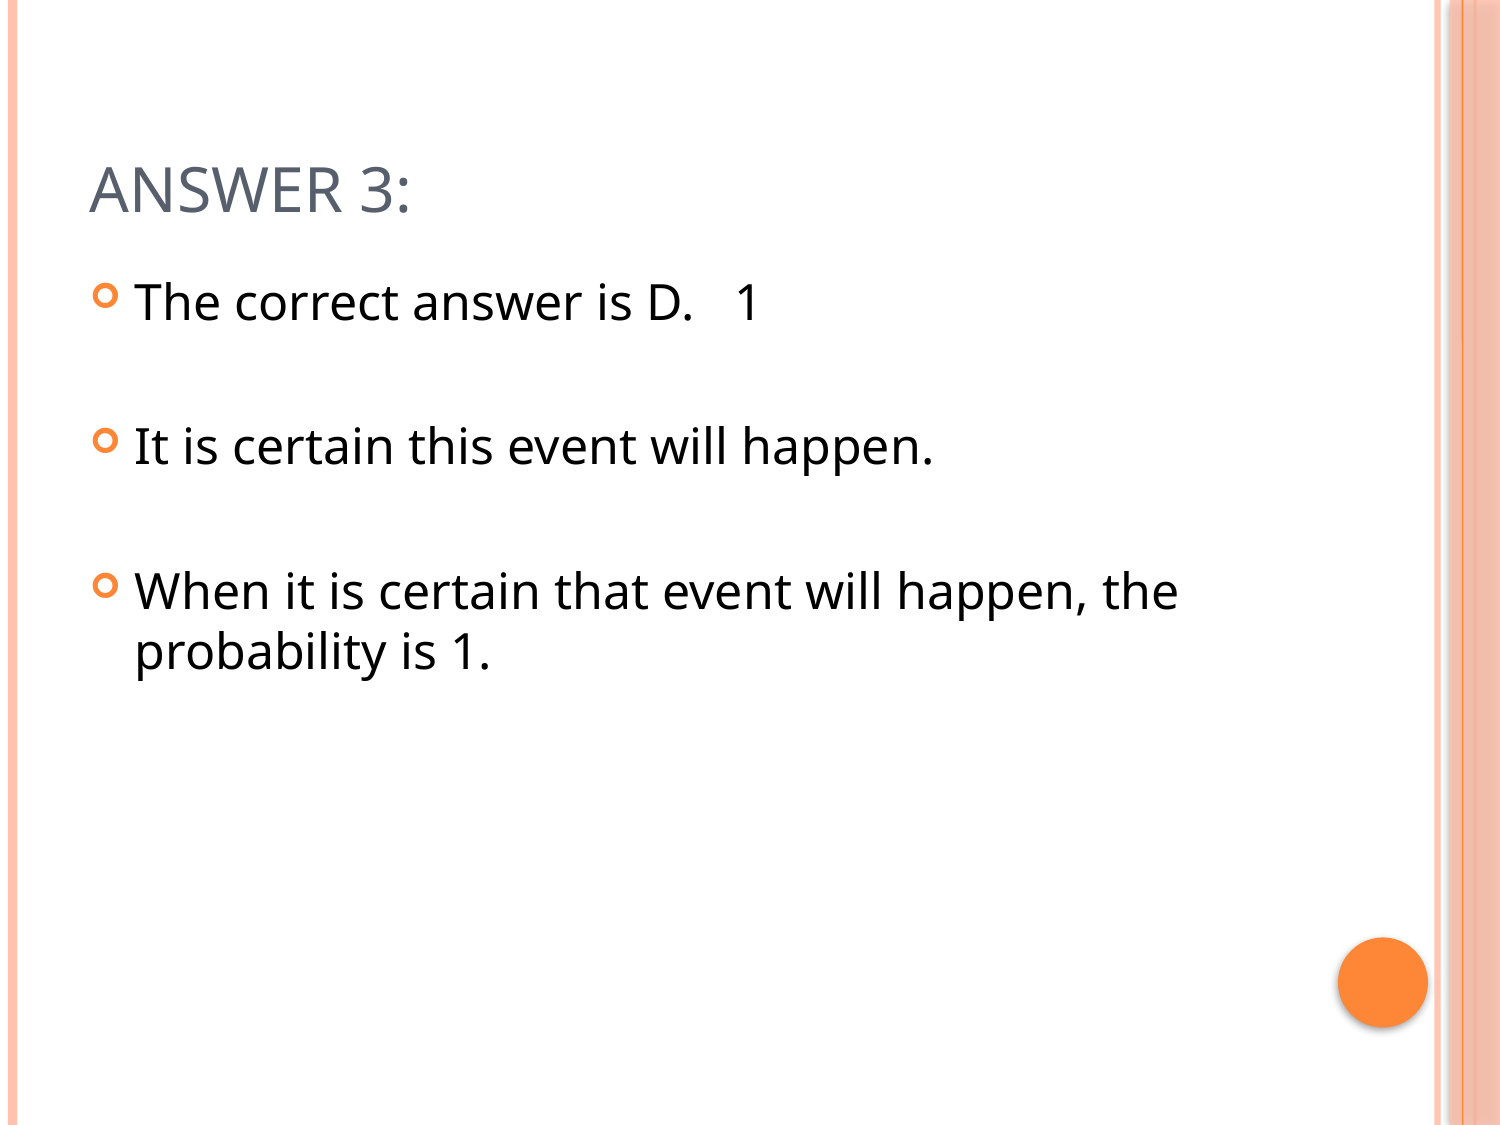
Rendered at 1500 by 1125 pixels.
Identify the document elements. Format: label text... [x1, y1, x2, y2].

title Answer 3: [75, 45, 1300, 233]
list The correct answer is D. 1 It is certain this event will happen. When it is certain that event will happen, the probability is 1. [75, 262, 1300, 1062]
